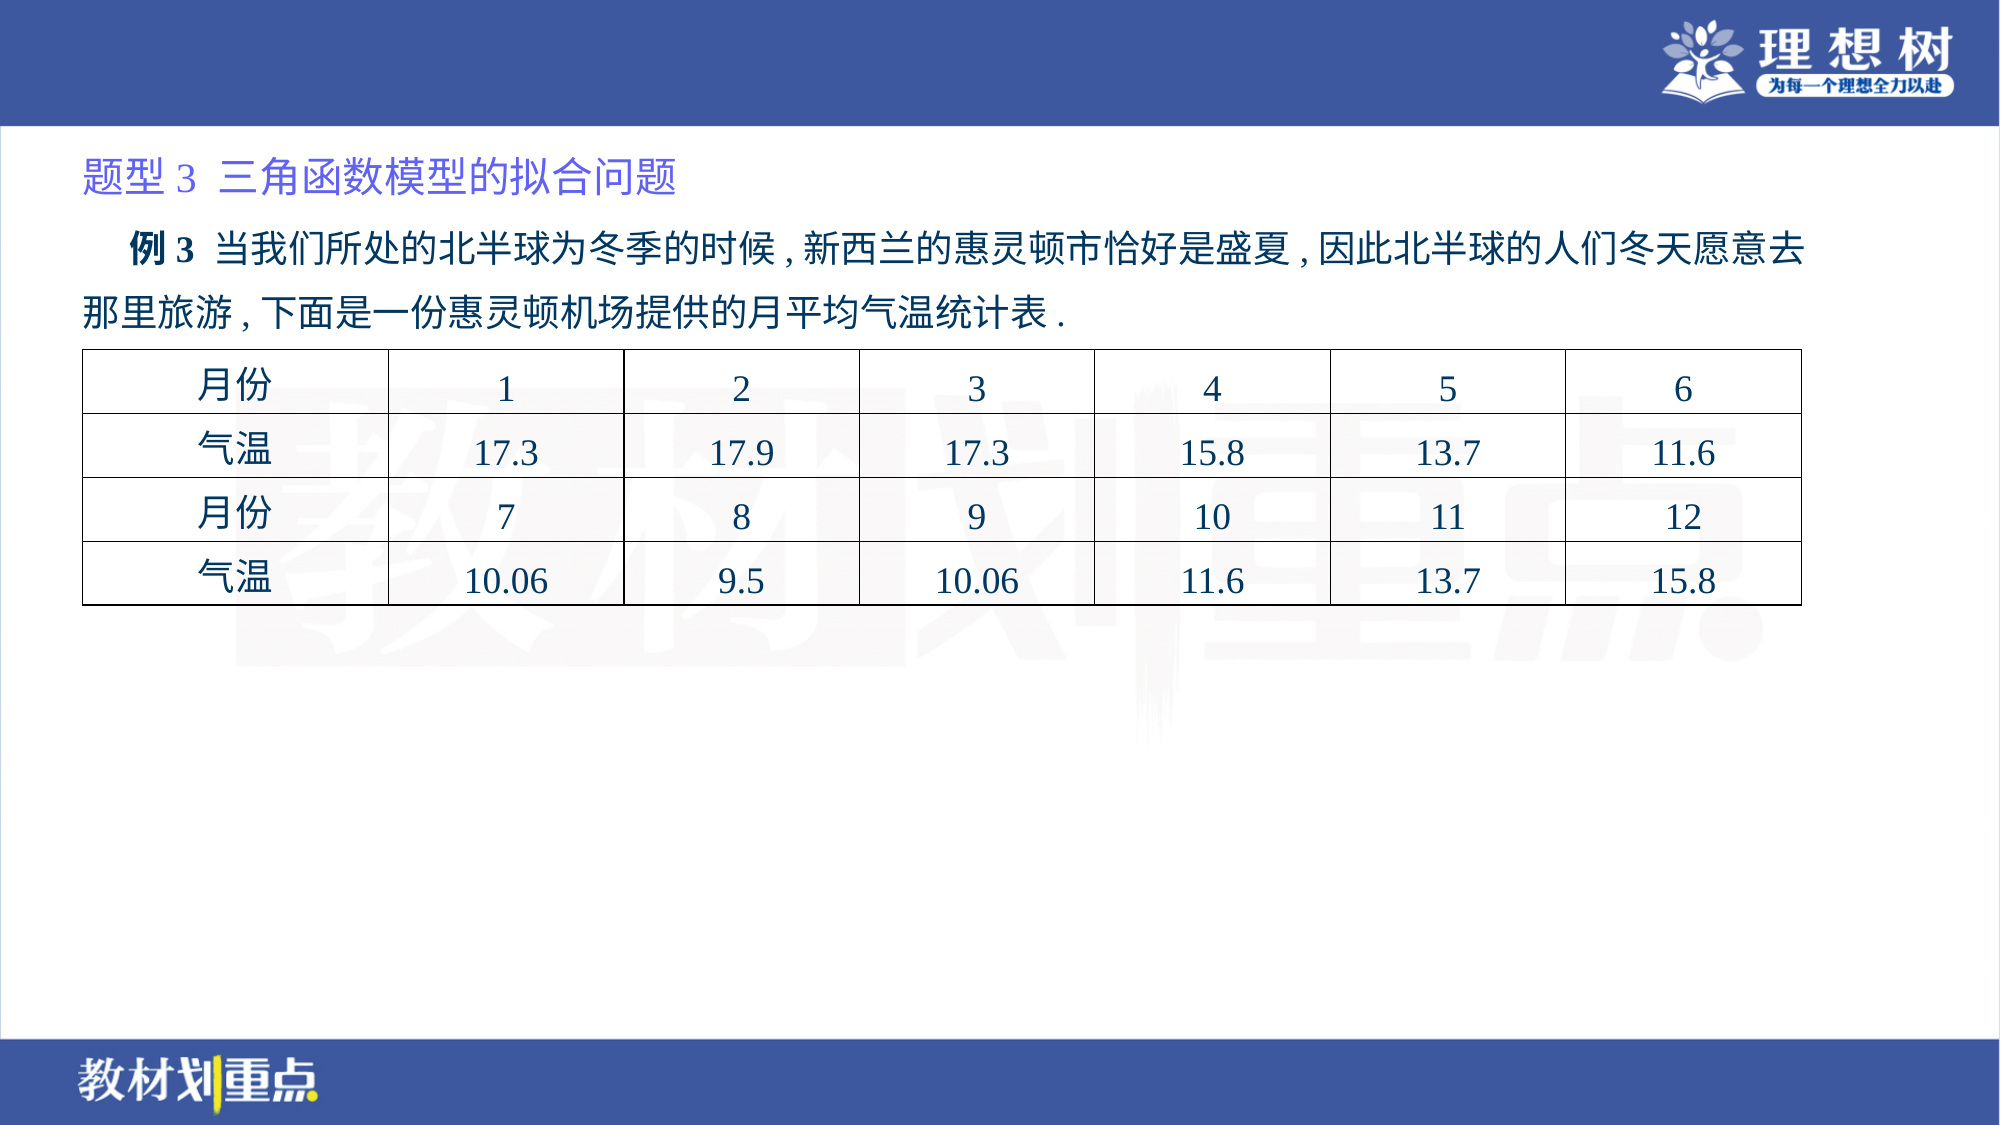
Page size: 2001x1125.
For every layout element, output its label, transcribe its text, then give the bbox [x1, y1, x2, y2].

picture [0, 0, 2000, 1125]
text_box 题型3 三角函数模型的拟合问题 [82, 129, 1817, 201]
text_box 例3 当我们所处的北半球为冬季的时候,新西兰的惠灵顿市恰好是盛夏,因此北半球的人们冬天愿意去 那里旅游,下面是一份惠灵顿机场提供的月平均气温统计表. [82, 201, 1817, 328]
